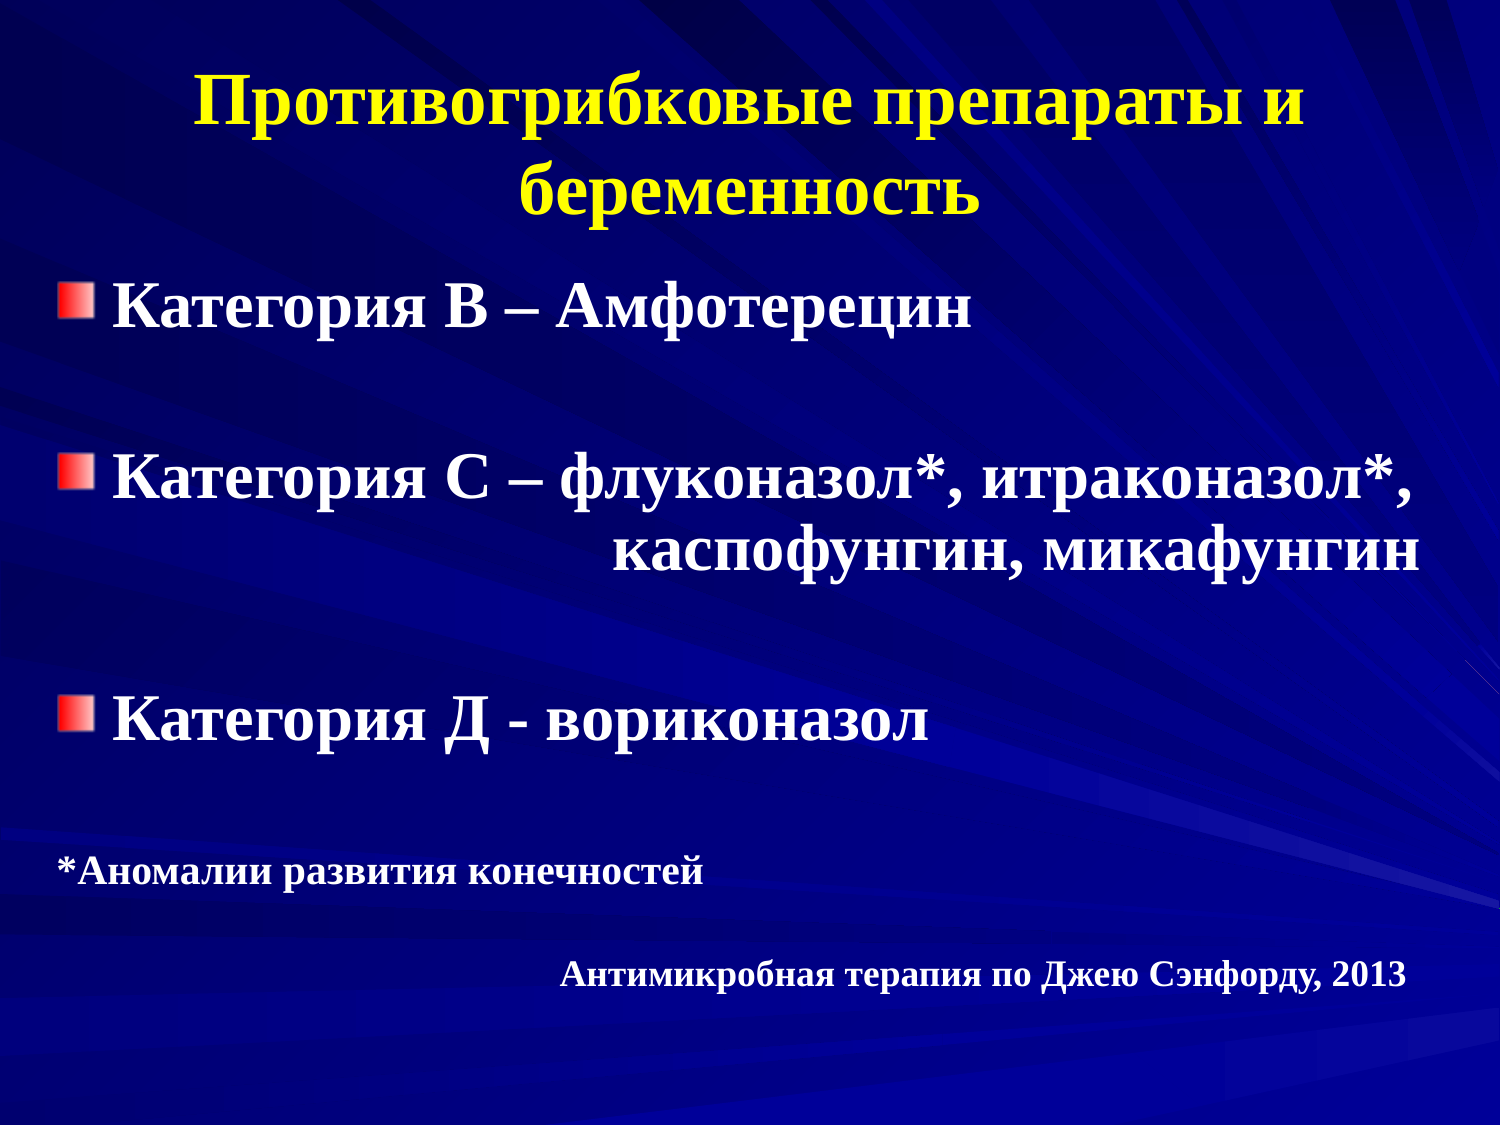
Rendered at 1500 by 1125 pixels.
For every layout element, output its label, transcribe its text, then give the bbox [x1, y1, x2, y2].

list Категория В – Амфотерецин Категория С – флуконазол*, итраконазол*, каспофунгин, микафунгин Категория Д - вориконазол *Аномалии развития конечностей Антимикробная терапия по Джею Сэнфорду, 2013 [40, 262, 1460, 1071]
picture [56, 280, 99, 323]
picture [56, 451, 99, 494]
picture [56, 693, 99, 736]
title Противогрибковые препараты и беременность [40, 45, 1460, 234]
